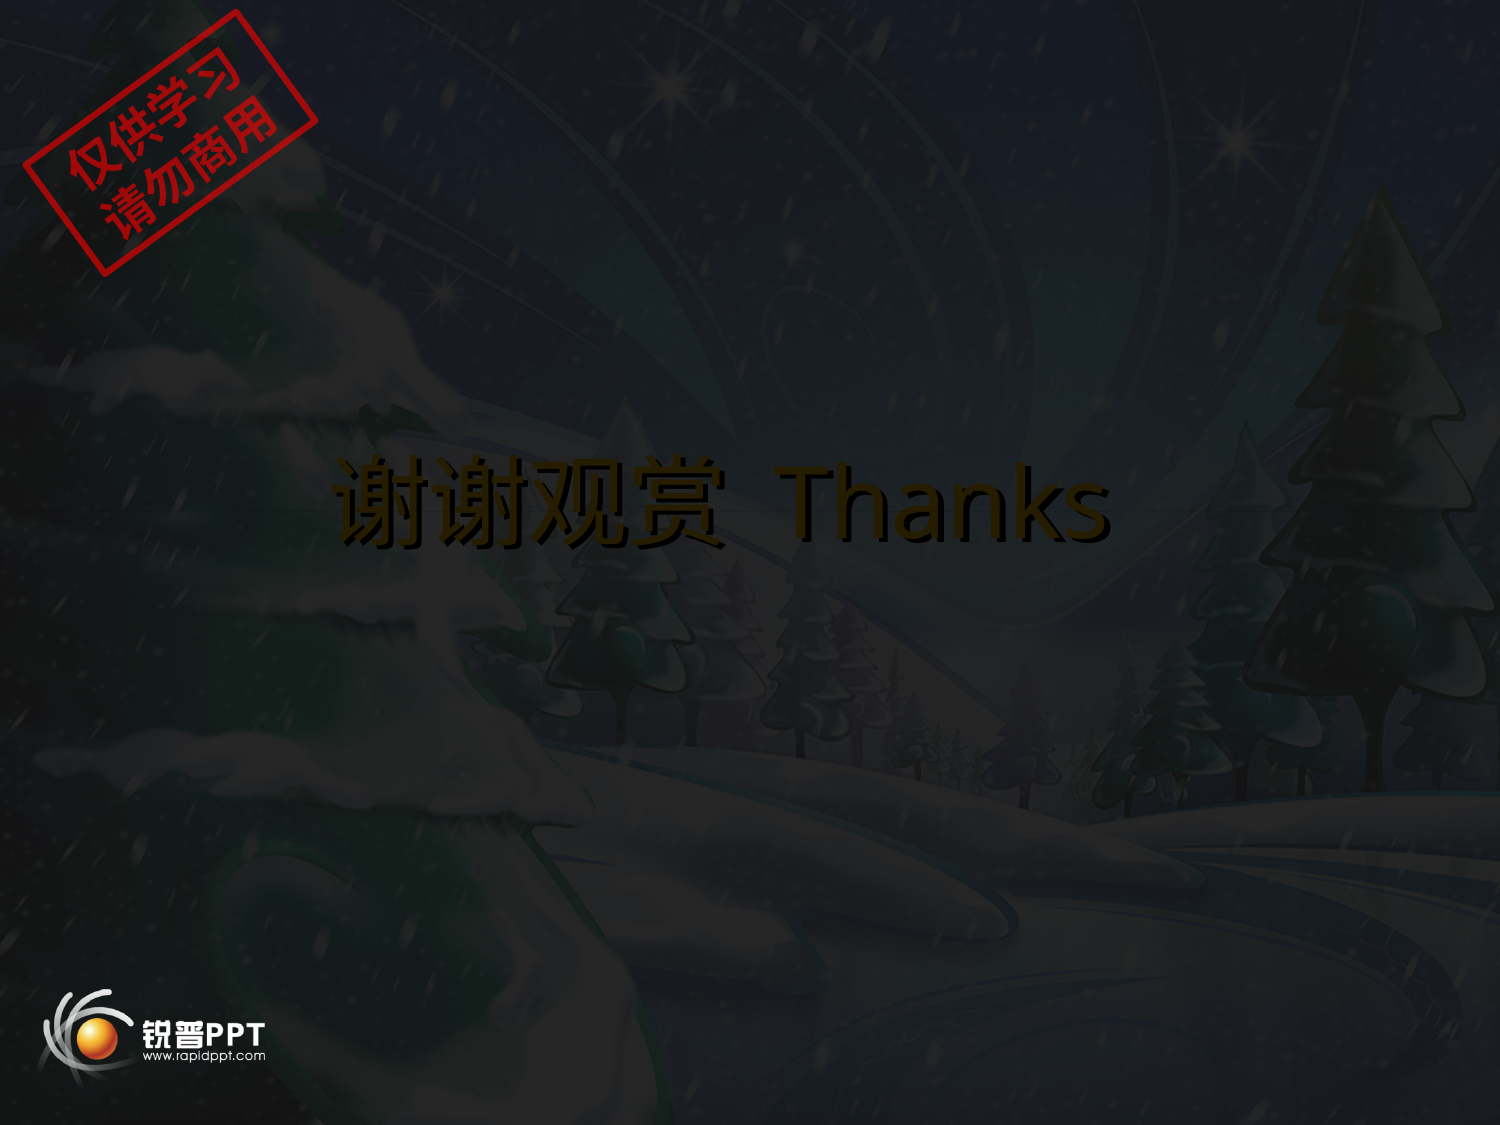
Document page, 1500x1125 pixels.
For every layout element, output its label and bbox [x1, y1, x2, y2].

text_box [312, 431, 1301, 573]
picture [0, 0, 1500, 1125]
